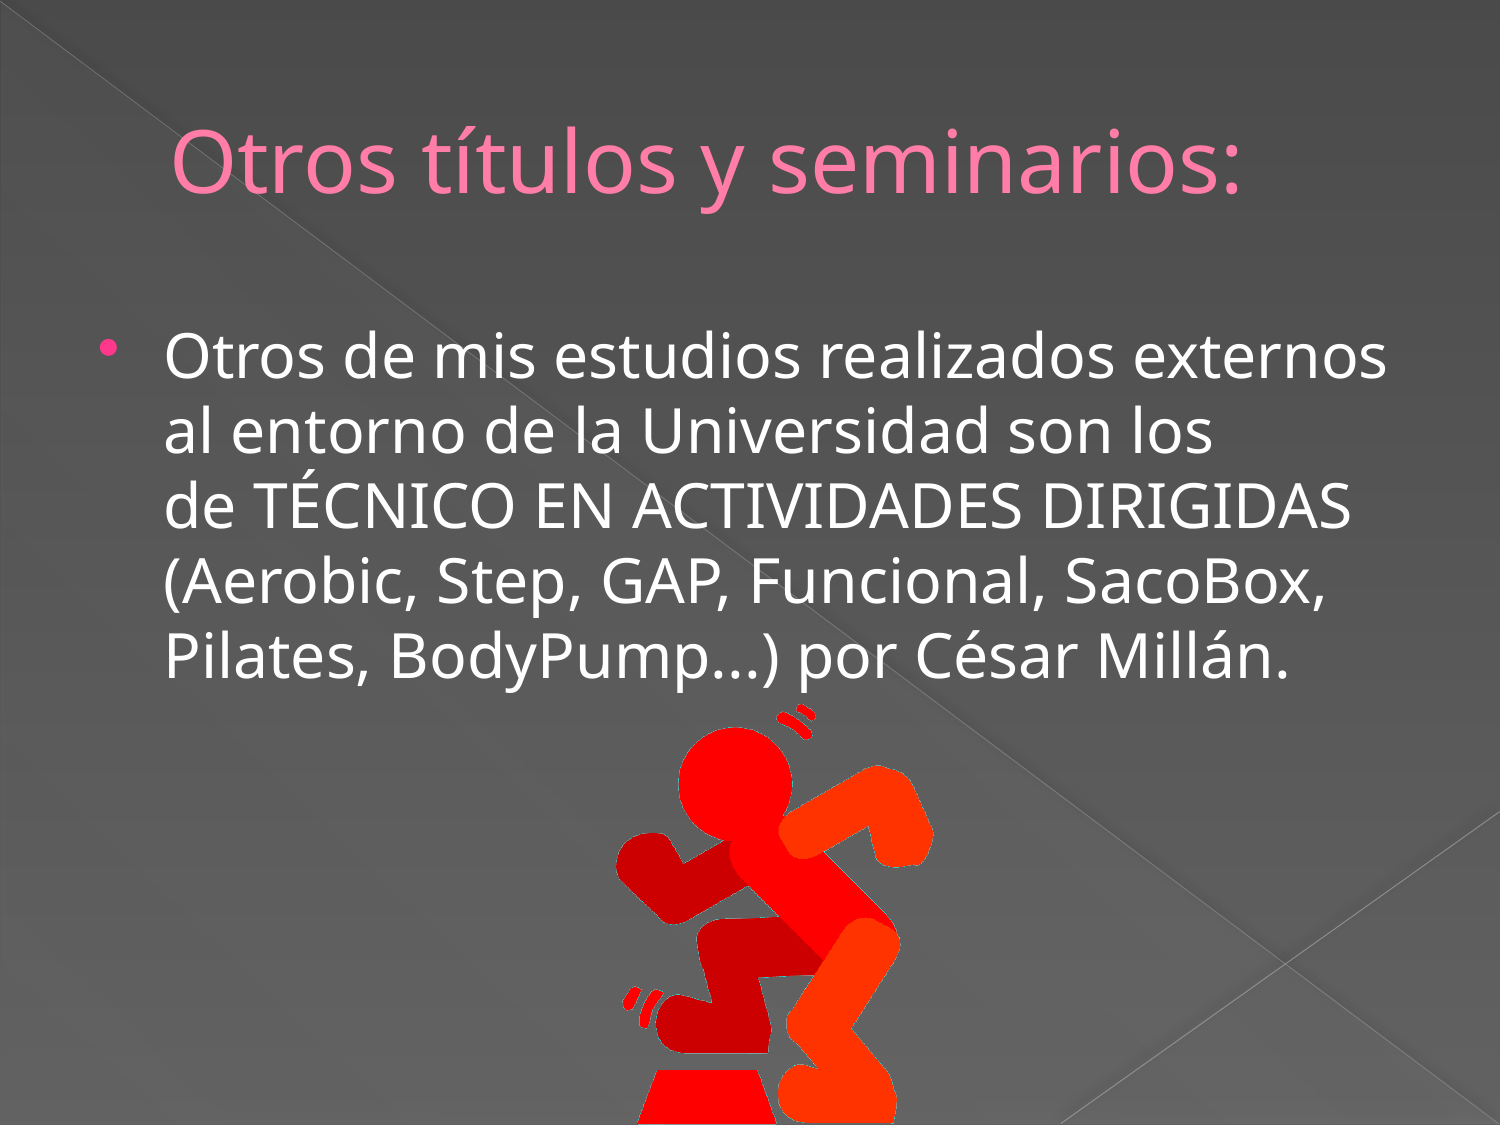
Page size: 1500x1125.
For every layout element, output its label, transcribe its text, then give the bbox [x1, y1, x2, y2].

title Otros títulos y seminarios: [75, 43, 1425, 274]
list Otros de mis estudios realizados externos al entorno de la Universidad son los de TÉCNICO EN ACTIVIDADES DIRIGIDAS (Aerobic, Step, GAP, Funcional, SacoBox, Pilates, BodyPump...) por César Millán. [75, 308, 1425, 1059]
picture [515, 534, 1018, 1125]
